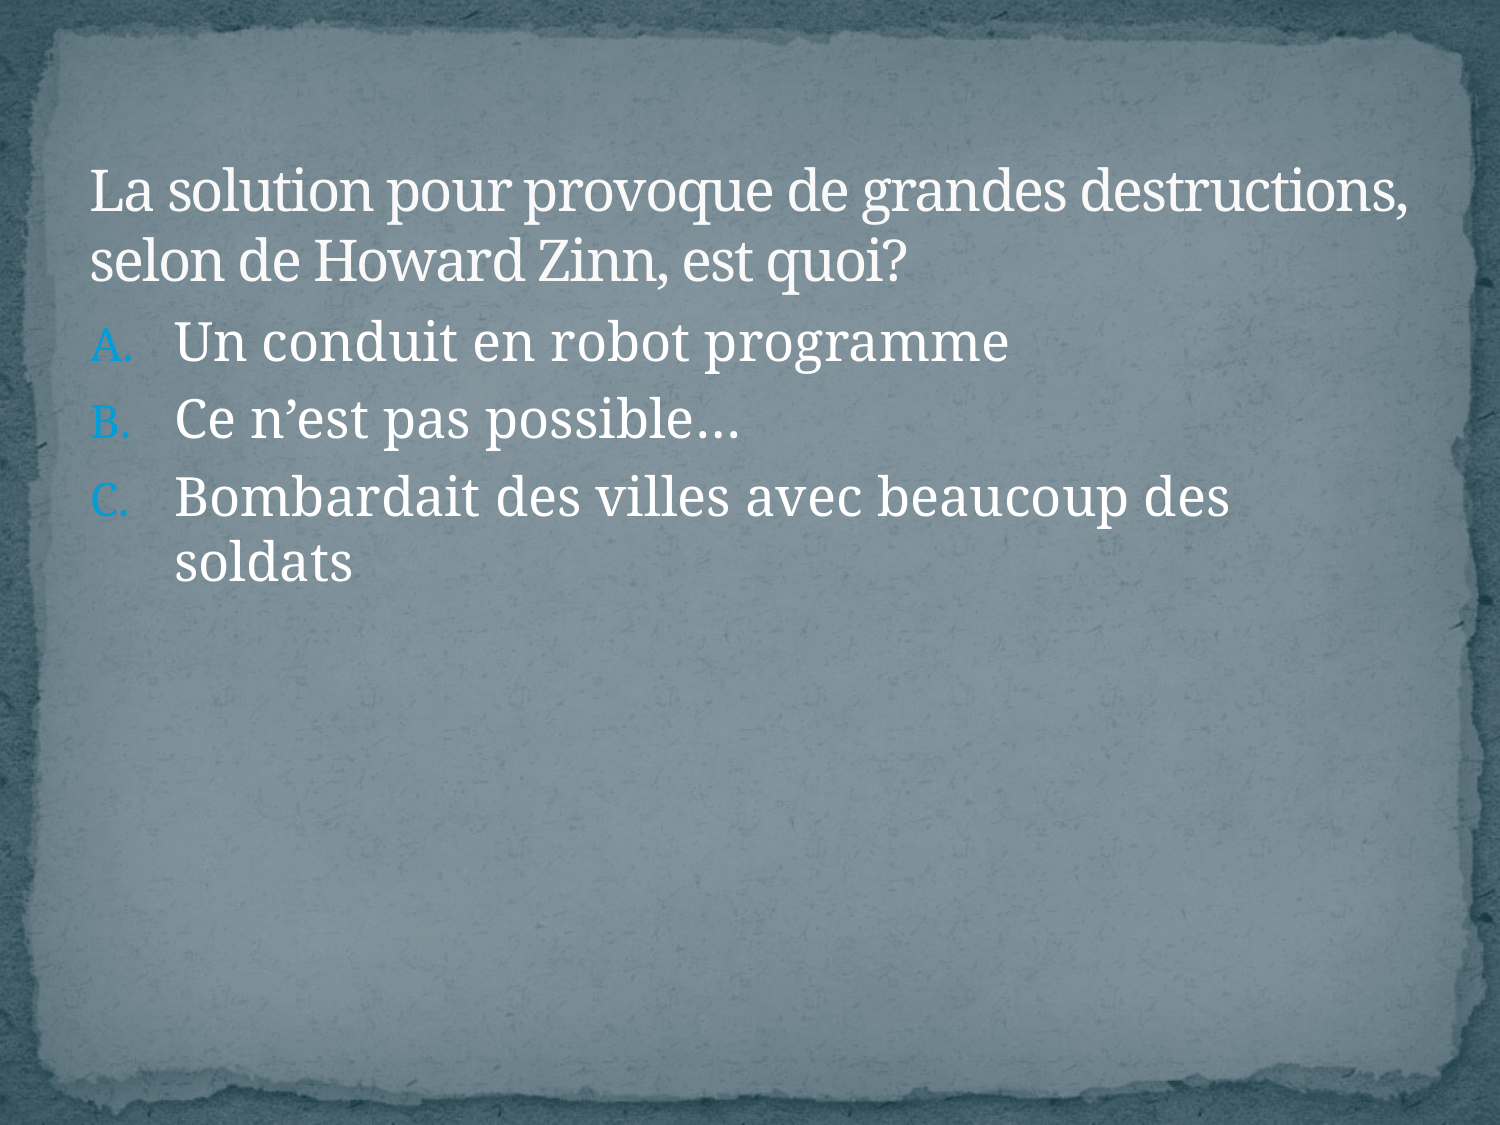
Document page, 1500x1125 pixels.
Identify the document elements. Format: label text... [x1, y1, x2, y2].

title La solution pour provoque de grandes destructions, selon de Howard Zinn, est quoi? [74, 99, 1425, 300]
list Un conduit en robot programme Ce n’est pas possible… Bombardait des villes avec beaucoup des soldats [75, 300, 1425, 1050]
